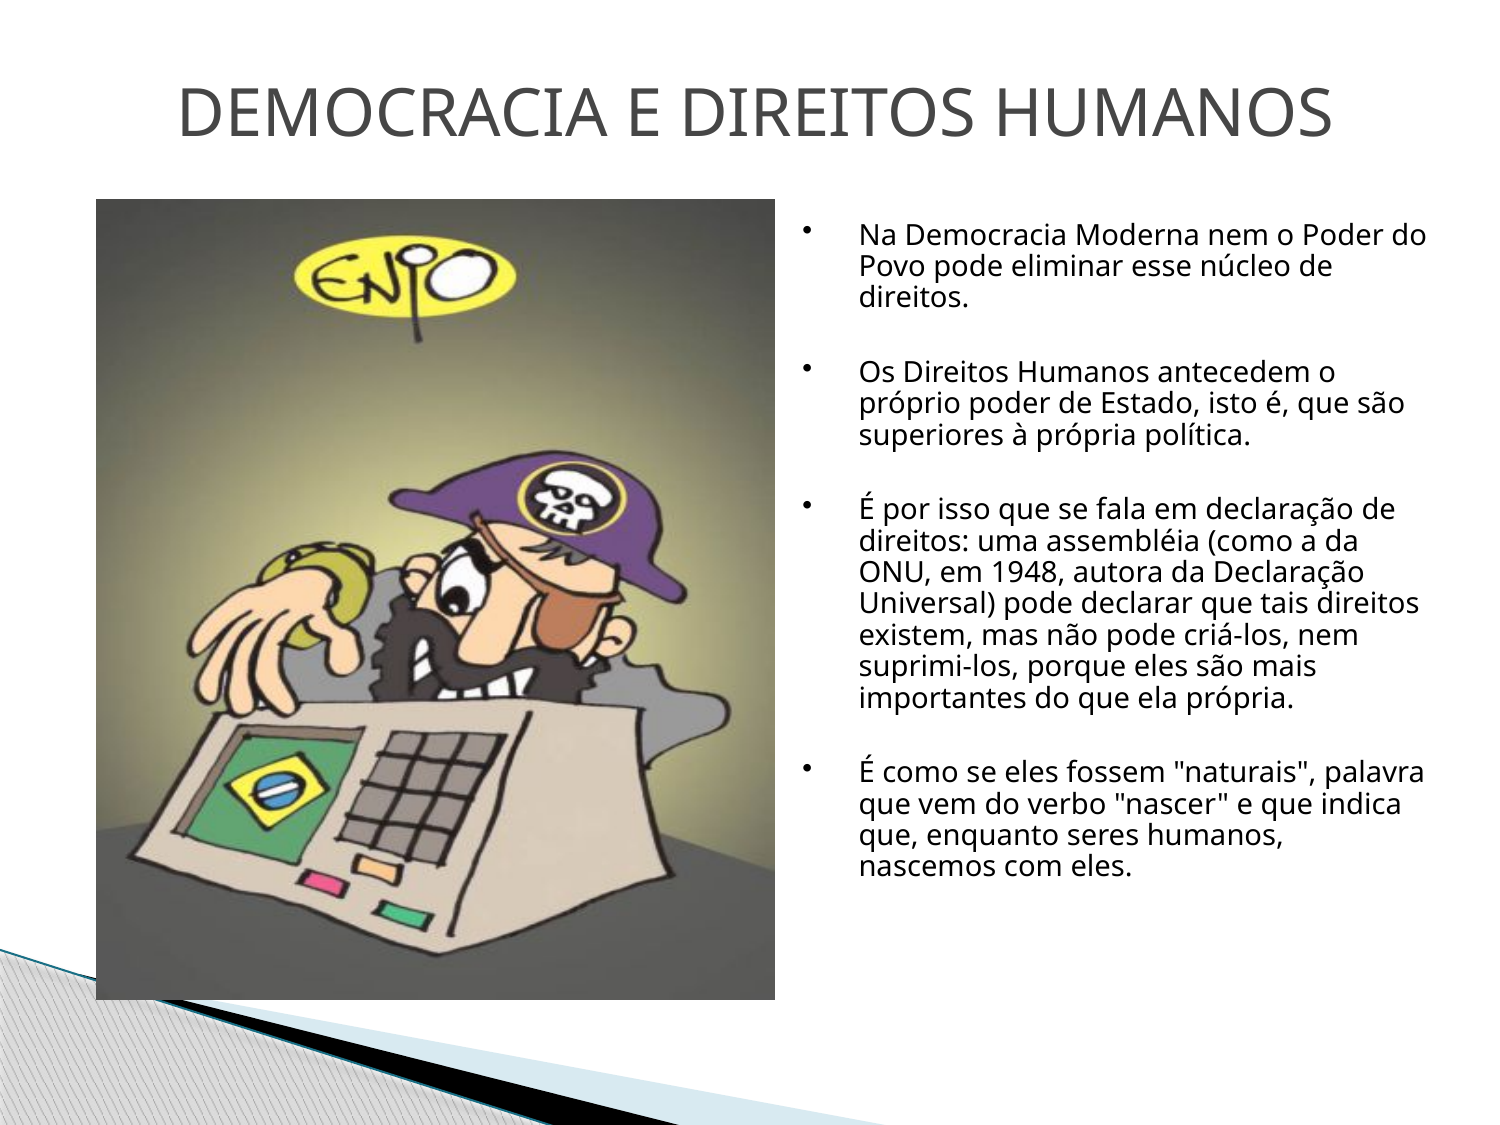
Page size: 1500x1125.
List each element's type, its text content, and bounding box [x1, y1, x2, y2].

picture [96, 199, 776, 1001]
text_box DEMOCRACIA E DIREITOS HUMANOS [49, 62, 1463, 158]
text_box Na Democracia Moderna nem o Poder do Povo pode eliminar esse núcleo de direitos. Os Direitos Humanos antecedem o próprio poder de Estado, isto é, que são superiores à própria política. É por isso que se fala em declaração de direitos: uma assembléia (como a da ONU, em 1948, autora da Declaração Universal) pode declarar que tais direitos existem, mas não pode criá-los, nem suprimi-los, porque eles são mais importantes do que ela própria. É como se eles fossem "naturais", palavra que vem do verbo "nascer" e que indica que, enquanto seres humanos, nascemos com eles. [787, 212, 1450, 1000]
